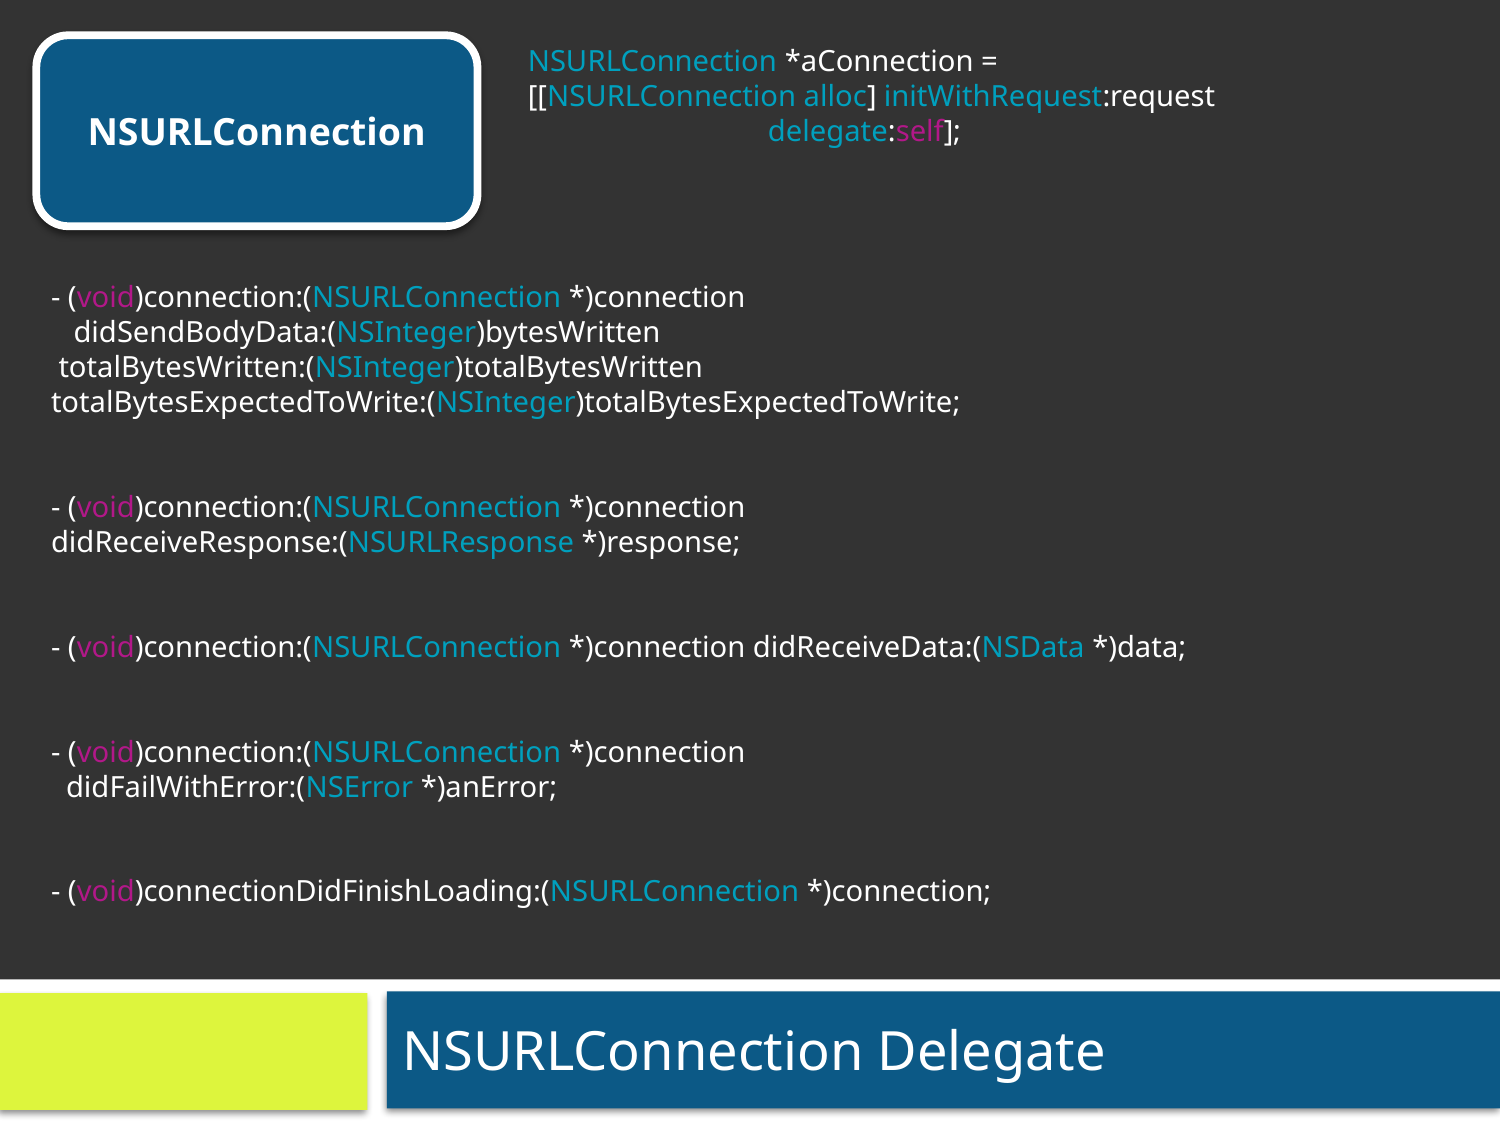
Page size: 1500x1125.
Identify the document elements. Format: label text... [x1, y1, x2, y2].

text_box - (void)connection:(NSURLConnection *)connection didSendBodyData:(NSInteger)bytesWritten totalBytesWritten:(NSInteger)totalBytesWritten totalBytesExpectedToWrite:(NSInteger)totalBytesExpectedToWrite; - (void)connection:(NSURLConnection *)connection didReceiveResponse:(NSURLResponse *)response; - (void)connection:(NSURLConnection *)connection didReceiveData:(NSData *)data; - (void)connection:(NSURLConnection *)connection didFailWithError:(NSError *)anError; - (void)connectionDidFinishLoading:(NSURLConnection *)connection; [36, 271, 1500, 916]
text_box NSURLConnection *aConnection = [[NSURLConnection alloc] initWithRequest:request delegate:self]; [513, 35, 1488, 155]
text_box NSURLConnection [32, 31, 482, 231]
subtitle NSURLConnection Delegate [387, 992, 1488, 1105]
